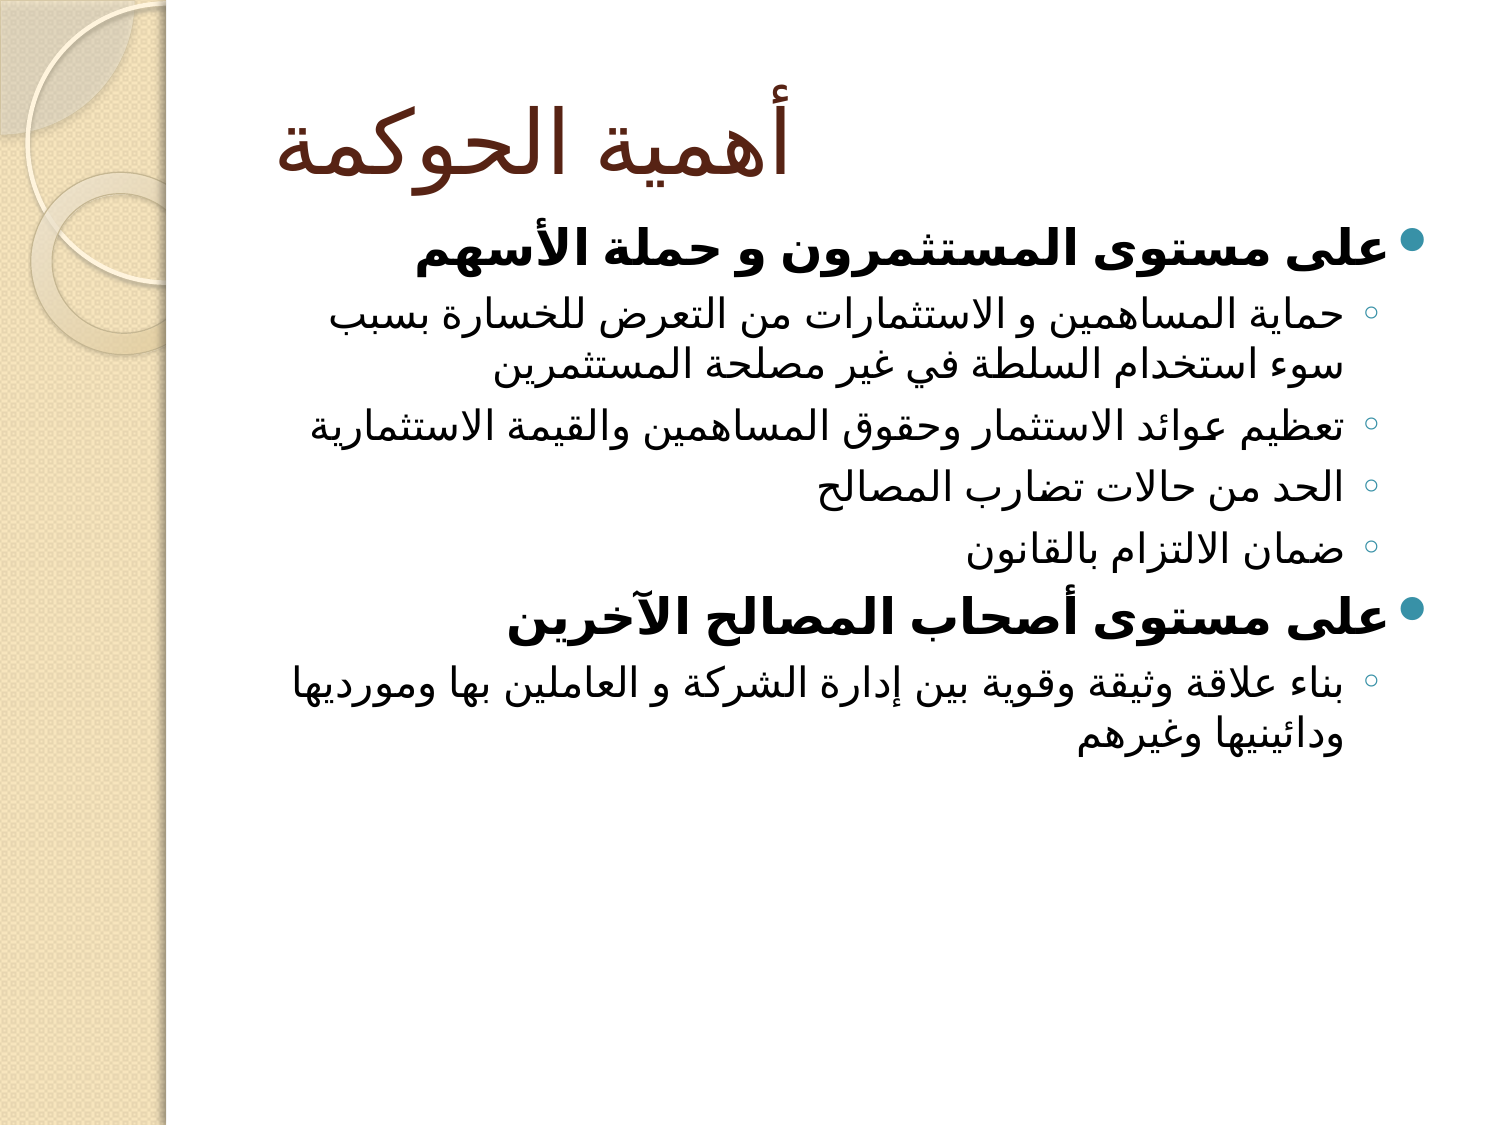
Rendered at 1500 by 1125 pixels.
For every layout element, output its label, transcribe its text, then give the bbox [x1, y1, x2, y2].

title أهمية الحوكمة [235, 45, 1466, 208]
list على مستوى المستثمرون و حملة الأسهم حماية المساهمين و الاستثمارات من التعرض للخسارة بسبب سوء استخدام السلطة في غير مصلحة المستثمرين تعظيم عوائد الاستثمار وحقوق المساهمين والقيمة الاستثمارية الحد من حالات تضارب المصالح ضمان الالتزام بالقانون على مستوى أصحاب المصالح الآخرين بناء علاقة وثيقة وقوية بين إدارة الشركة و العاملين بها ومورديها ودائينيها وغيرهم [235, 208, 1466, 1025]
